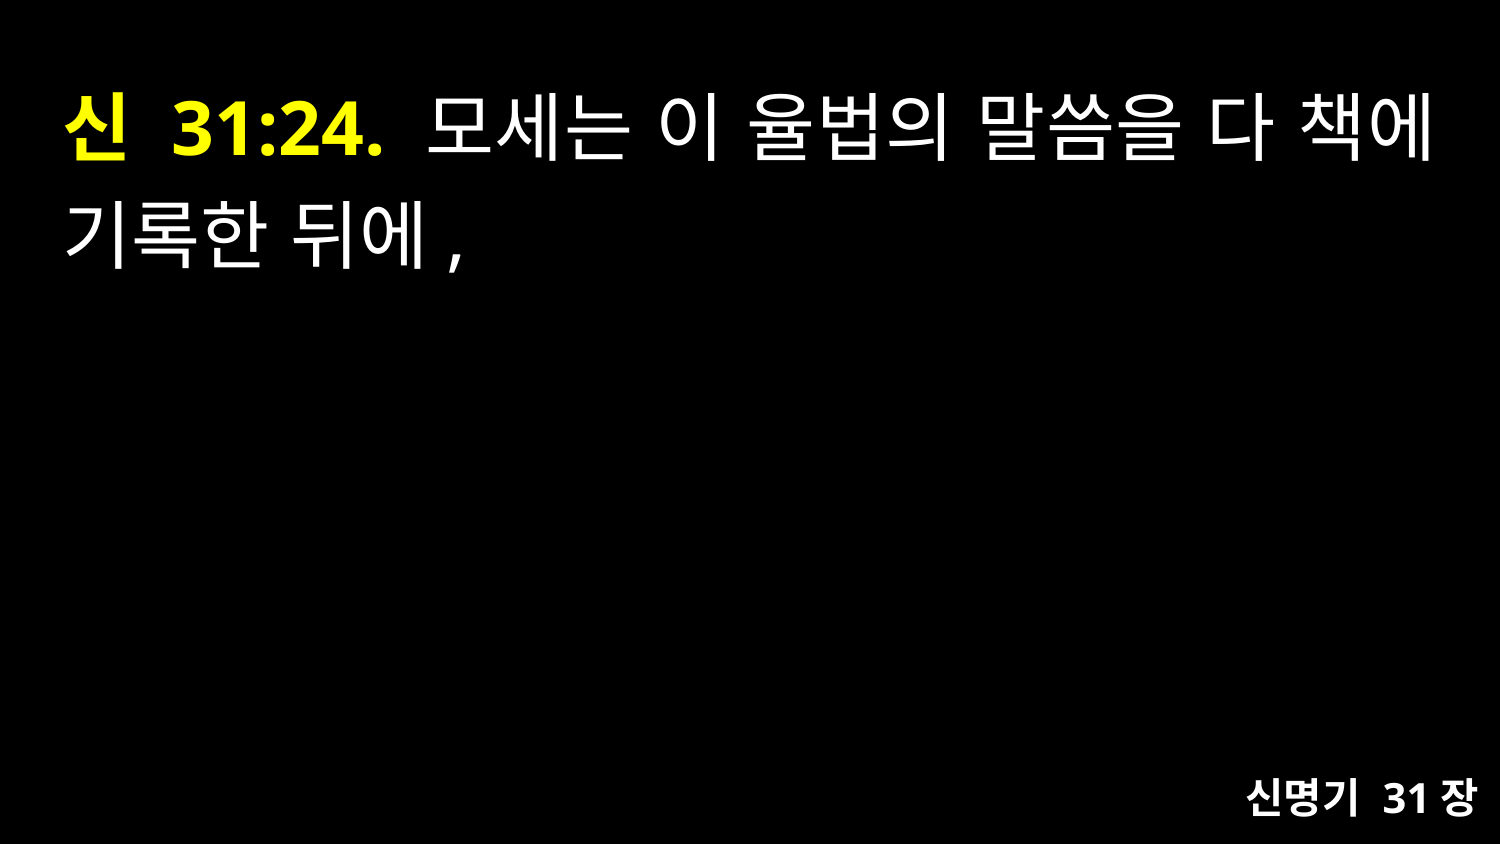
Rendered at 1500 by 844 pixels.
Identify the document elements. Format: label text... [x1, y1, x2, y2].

title 신 31:24. 모세는 이 율법의 말씀을 다 책에 기록한 뒤에, [0, 0, 1500, 844]
subtitle 신명기 31장 [916, 770, 1500, 844]
